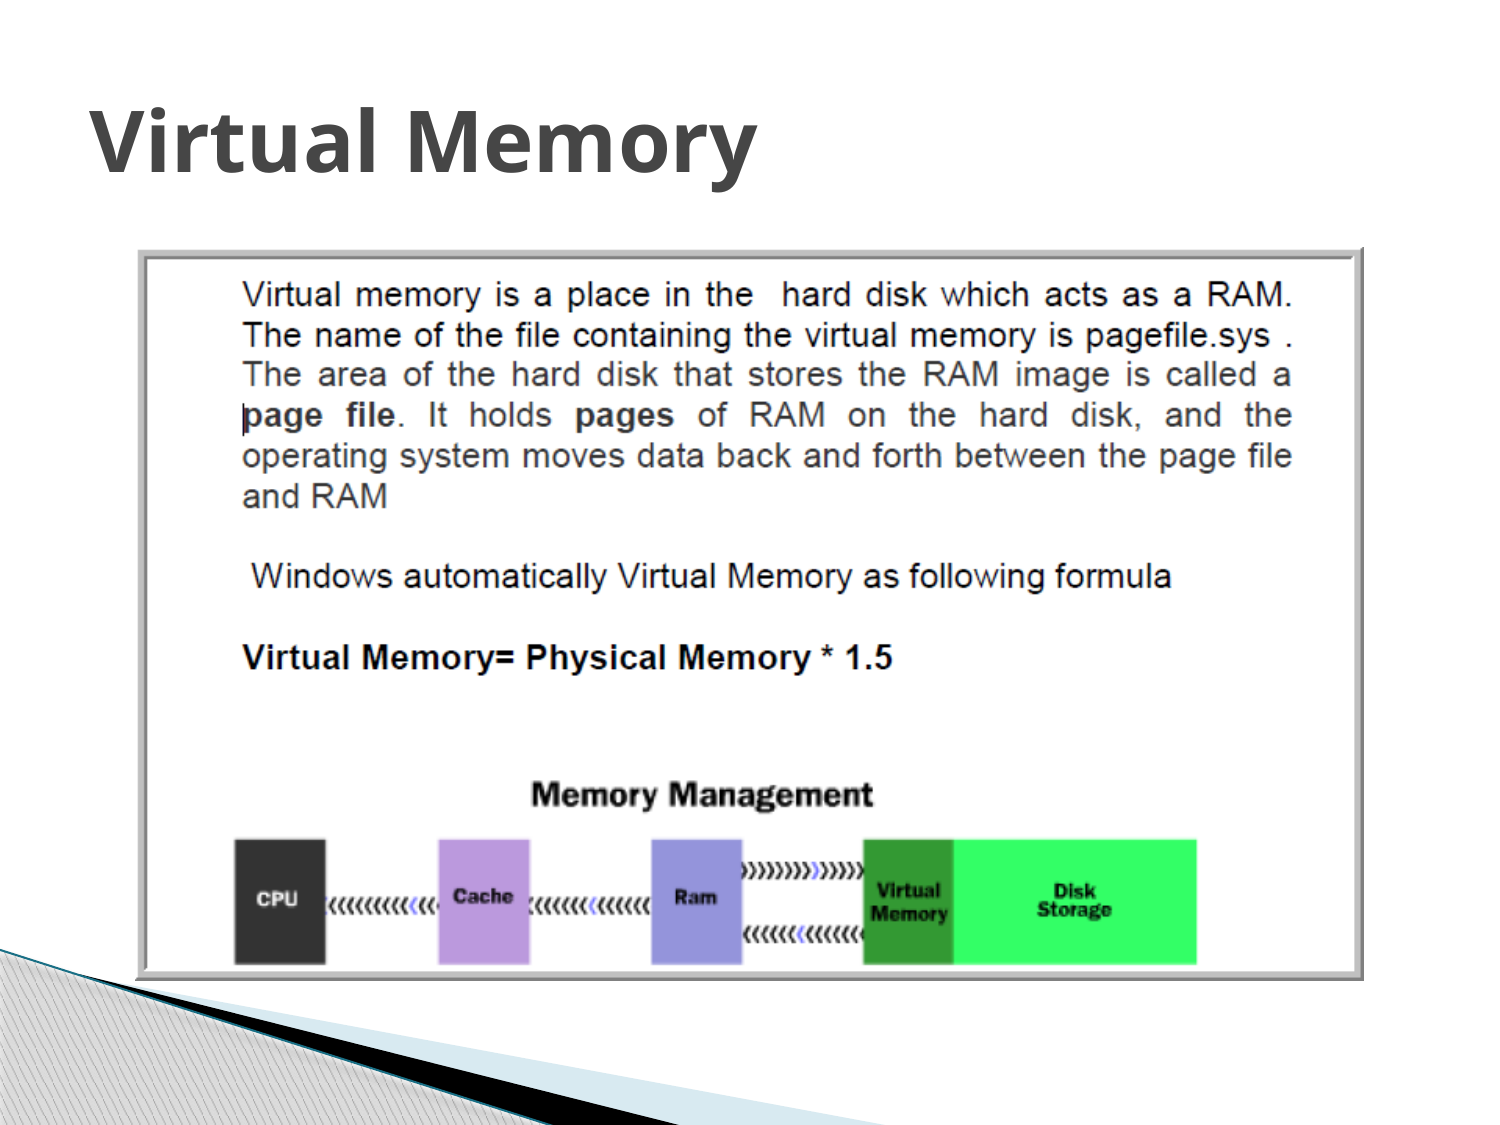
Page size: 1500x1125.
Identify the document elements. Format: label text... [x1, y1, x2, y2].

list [135, 247, 1365, 981]
title Virtual Memory [75, 45, 1425, 233]
